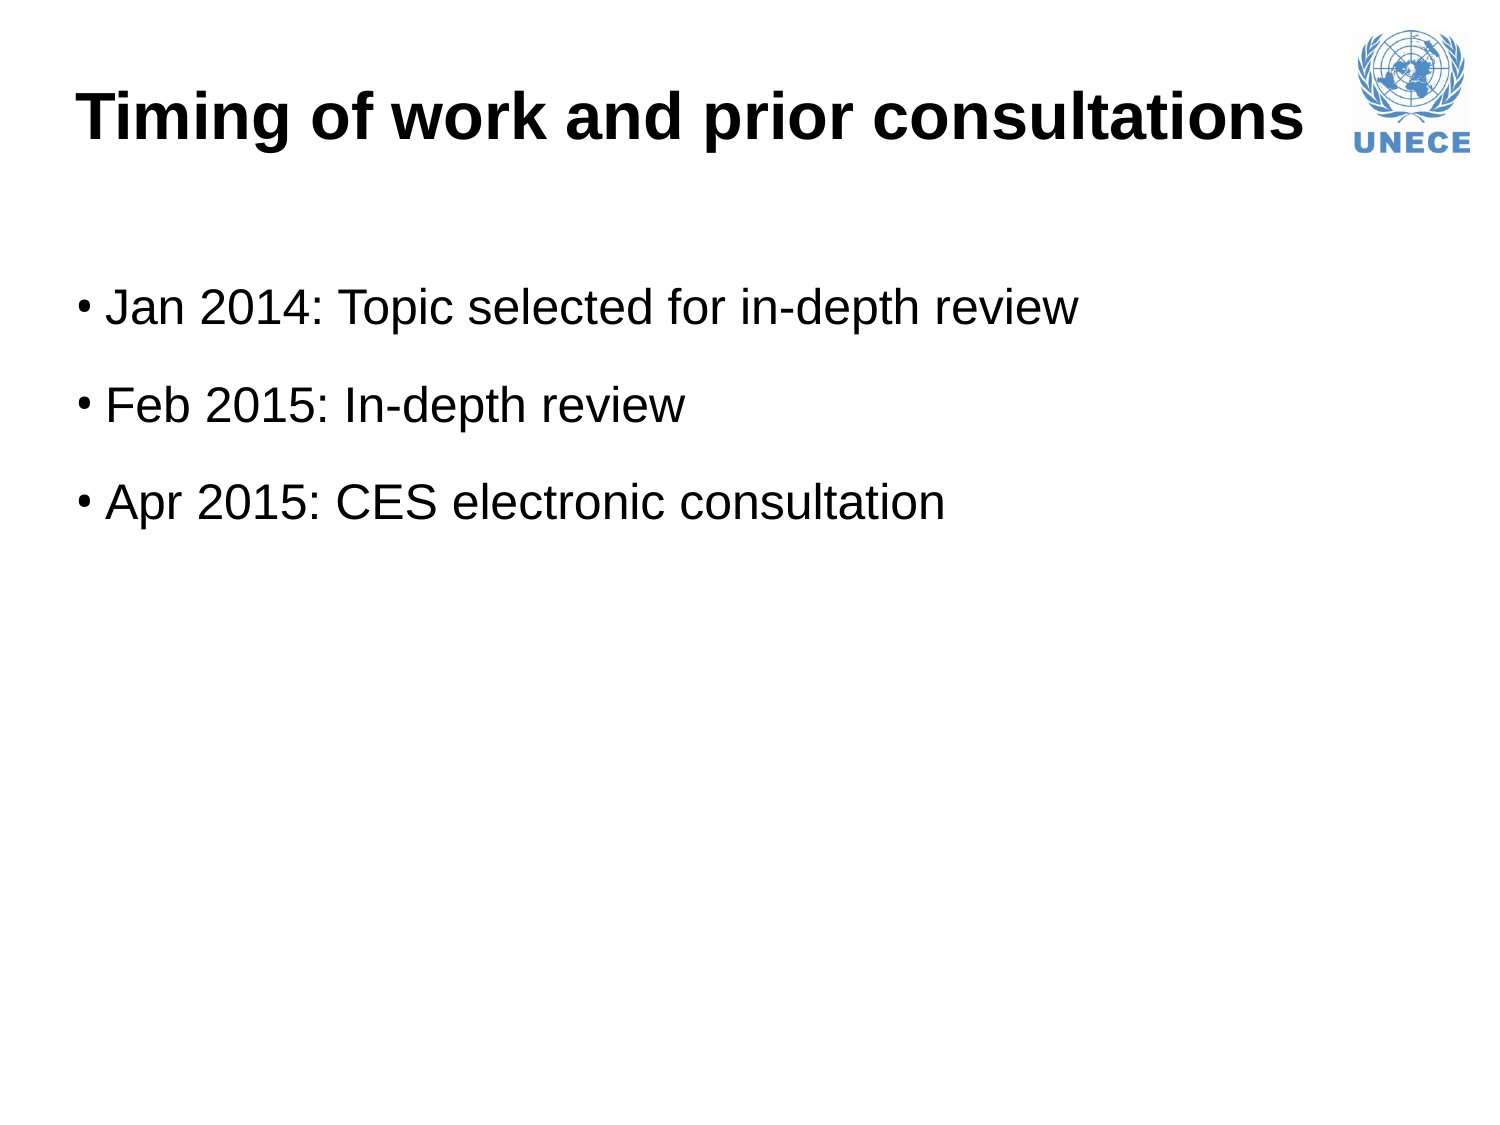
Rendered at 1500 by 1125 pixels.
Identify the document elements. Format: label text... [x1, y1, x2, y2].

title Timing of work and prior consultations [75, 50, 1341, 175]
list Jan 2014: Topic selected for in-depth review Feb 2015: In-depth review Apr 2015: CES electronic consultation [75, 275, 1425, 1000]
picture [1352, 30, 1470, 153]
